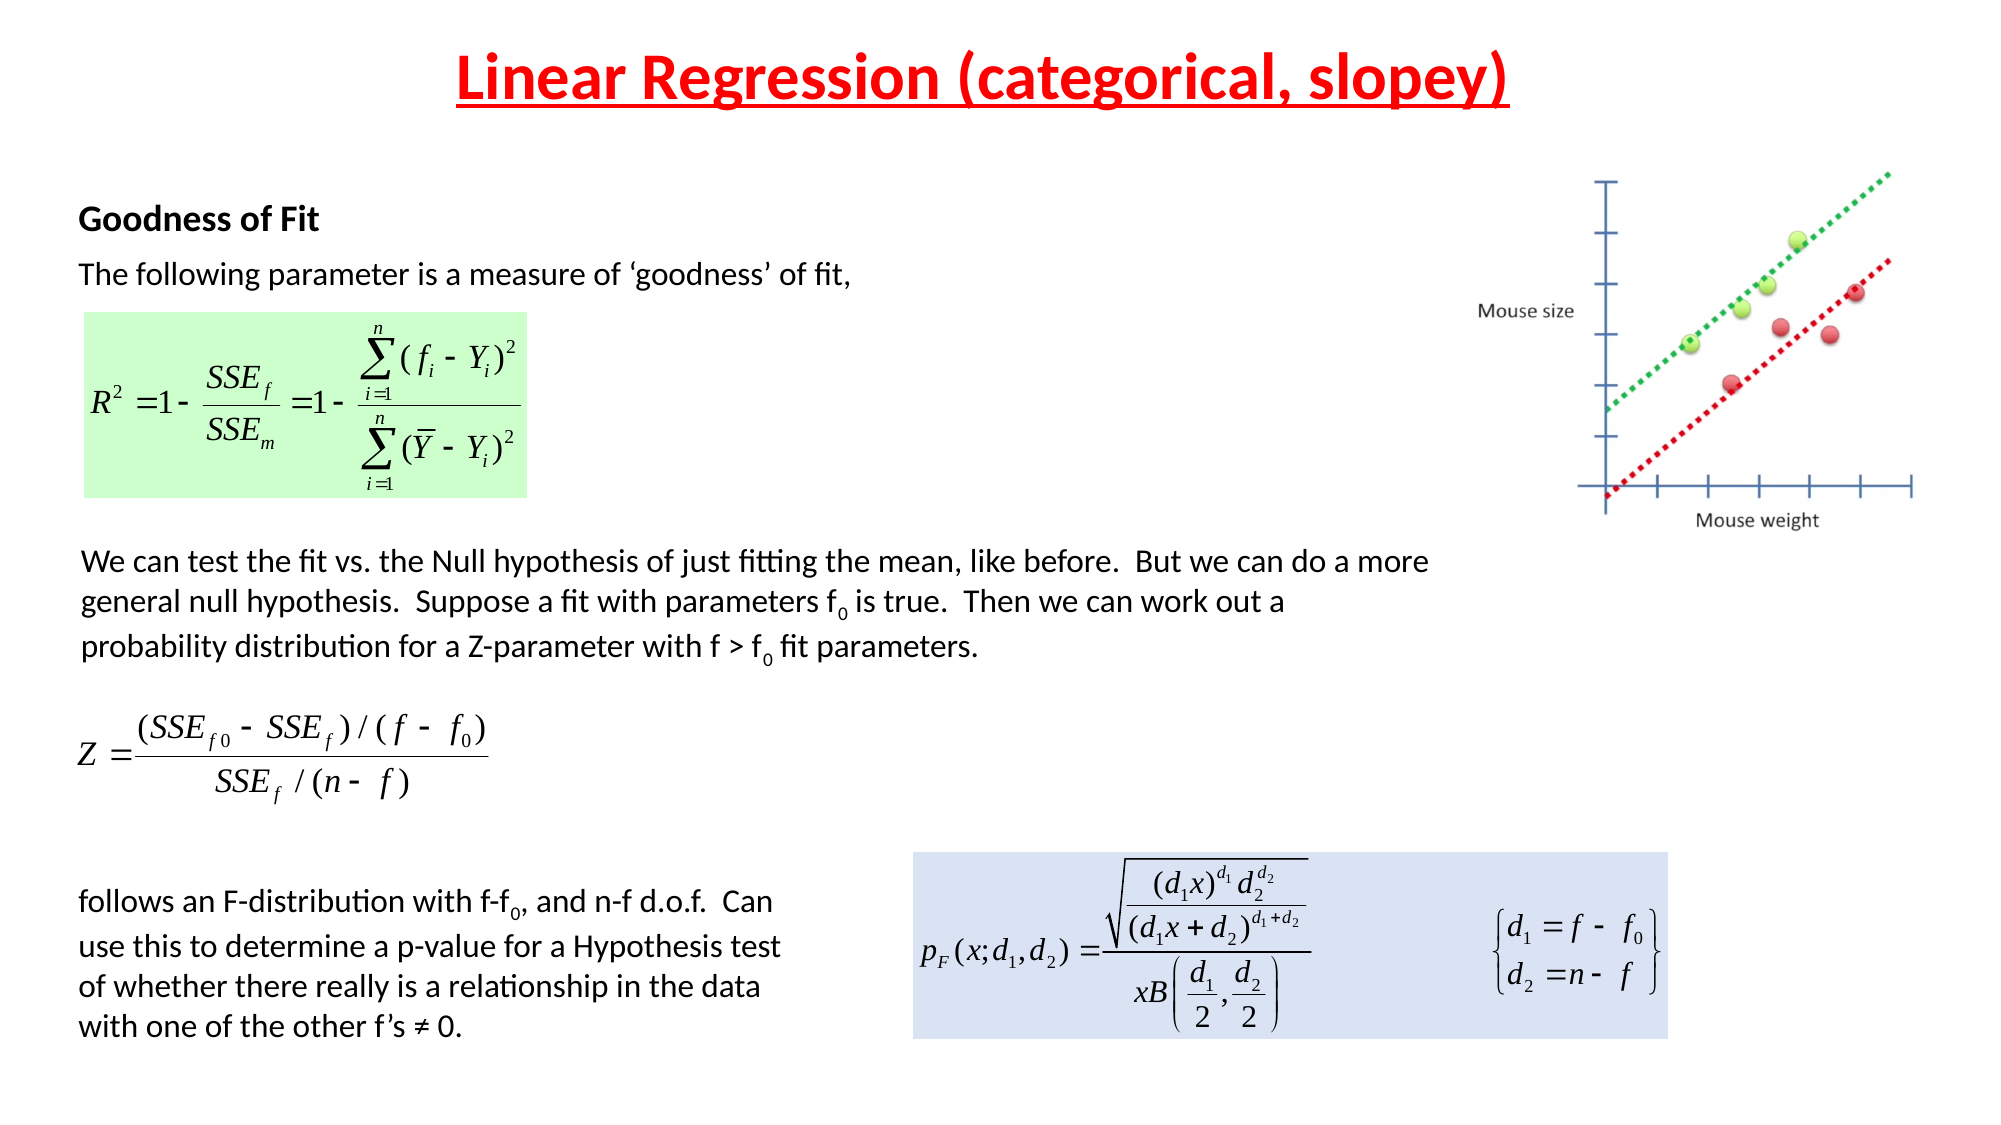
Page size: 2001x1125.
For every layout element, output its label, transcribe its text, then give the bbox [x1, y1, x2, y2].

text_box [912, 851, 1669, 1040]
text_box Goodness of Fit [63, 186, 379, 244]
text_box We can test the fit vs. the Null hypothesis of just fitting the mean, like before. But we can do a more general null hypothesis. Suppose a fit with parameters f0 is true. Then we can work out a probability distribution for a Z-parameter with f > f0 fit parameters. [66, 531, 1454, 678]
text_box follows an F-distribution with f-f0, and n-f d.o.f. Can use this to determine a p-value for a Hypothesis test of whether there really is a relationship in the data with one of the other f’s ≠ 0. [63, 871, 820, 1052]
picture [1470, 155, 1916, 538]
text_box The following parameter is a measure of ‘goodness’ of fit, [63, 244, 928, 299]
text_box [84, 312, 528, 499]
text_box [71, 704, 496, 814]
text_box Linear Regression (categorical, slopey) [441, 25, 1571, 121]
